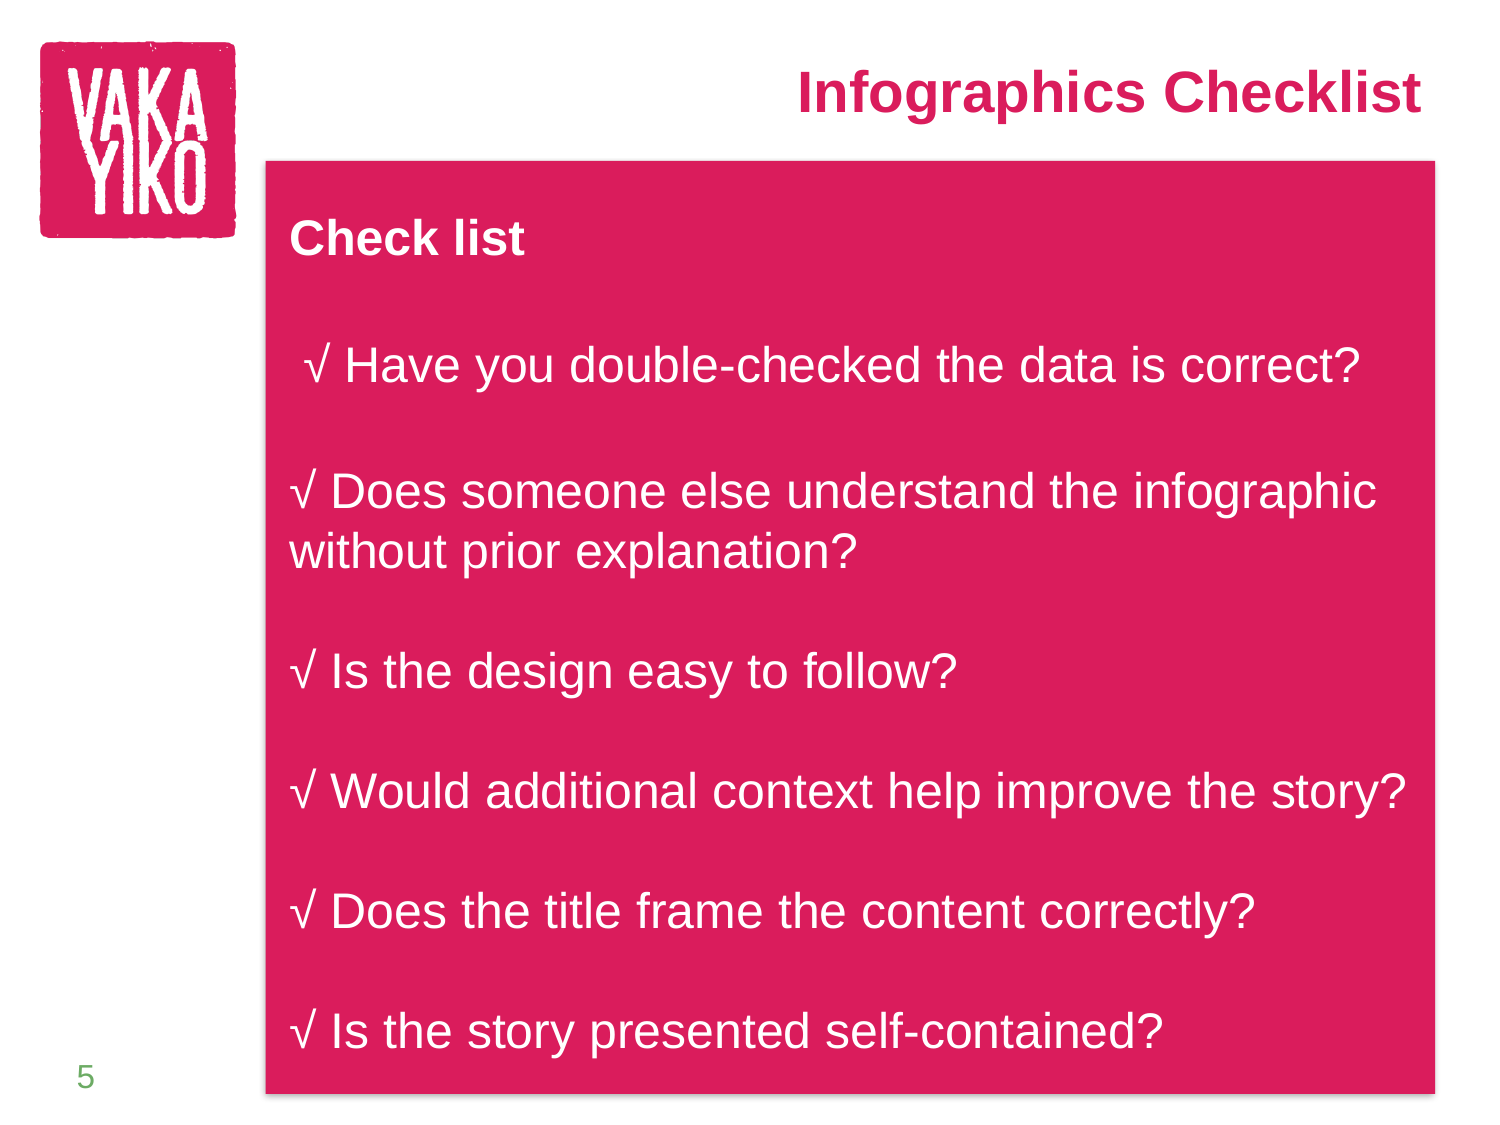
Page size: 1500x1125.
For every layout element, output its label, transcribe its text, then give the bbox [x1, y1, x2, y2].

picture [21, 23, 254, 256]
text_box Check list √ Have you double-checked the data is correct? √ Does someone else understand the infographic without prior explanation? √ Is the design easy to follow? √ Would additional context help improve the story? √ Does the title frame the content correctly? √ Is the story presented self-contained? Source: internal ODI Infographic guide [265, 160, 1436, 1095]
title Infographics Checklist [419, 54, 1424, 149]
slide_number 5 [76, 1035, 260, 1095]
